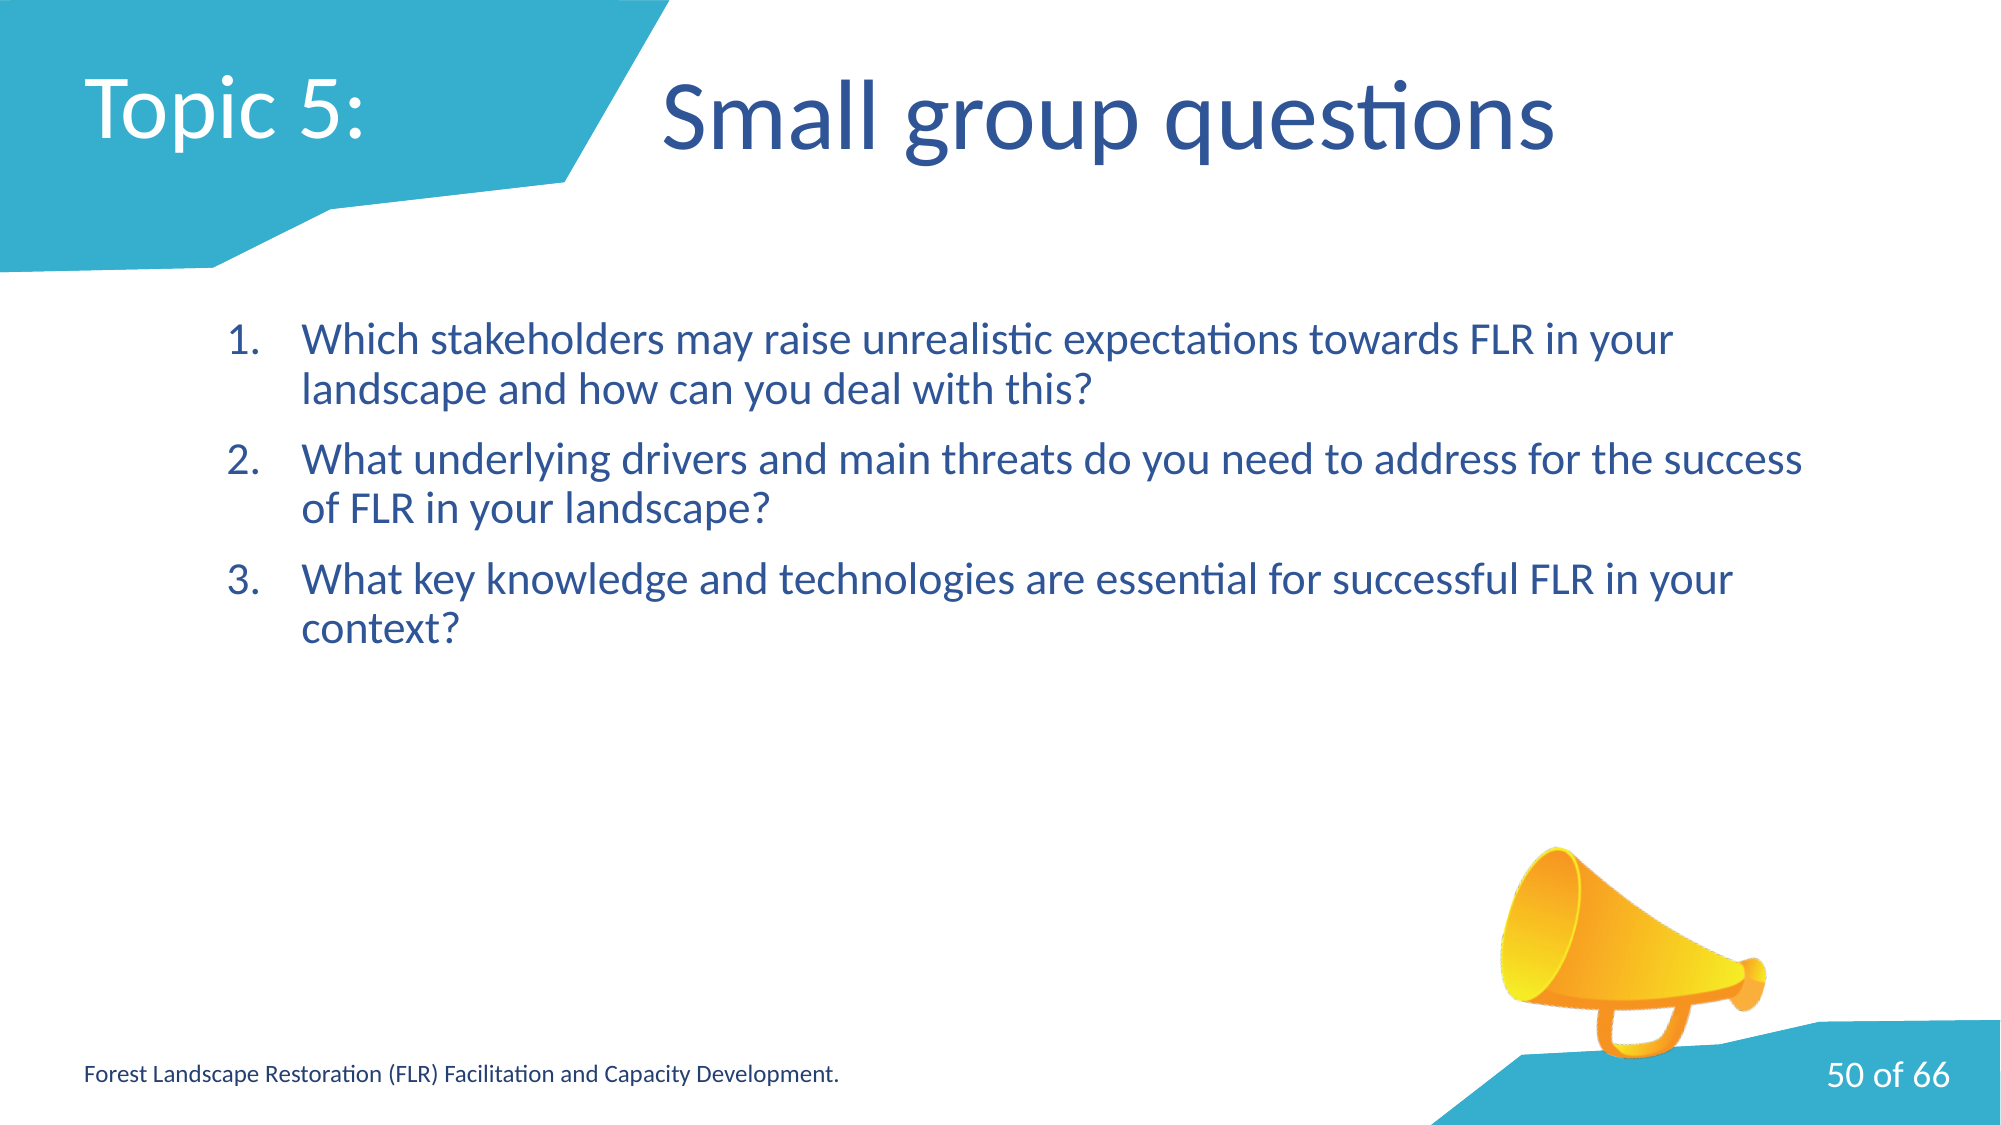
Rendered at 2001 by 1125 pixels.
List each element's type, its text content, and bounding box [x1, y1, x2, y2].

footer Forest Landscape Restoration (FLR) Facilitation and Capacity Development. [69, 1042, 1270, 1103]
picture [1479, 839, 1785, 1090]
text_box Small group questions [646, 42, 1592, 178]
title Topic 5: [69, 0, 765, 218]
slide_number 50 of 66 [1759, 1042, 1966, 1103]
list Which stakeholders may raise unrealistic expectations towards FLR in your landscape and how can you deal with this? What underlying drivers and main threats do you need to address for the success of FLR in your landscape? What key knowledge and technologies are essential for successful FLR in your context? [211, 307, 1822, 1022]
